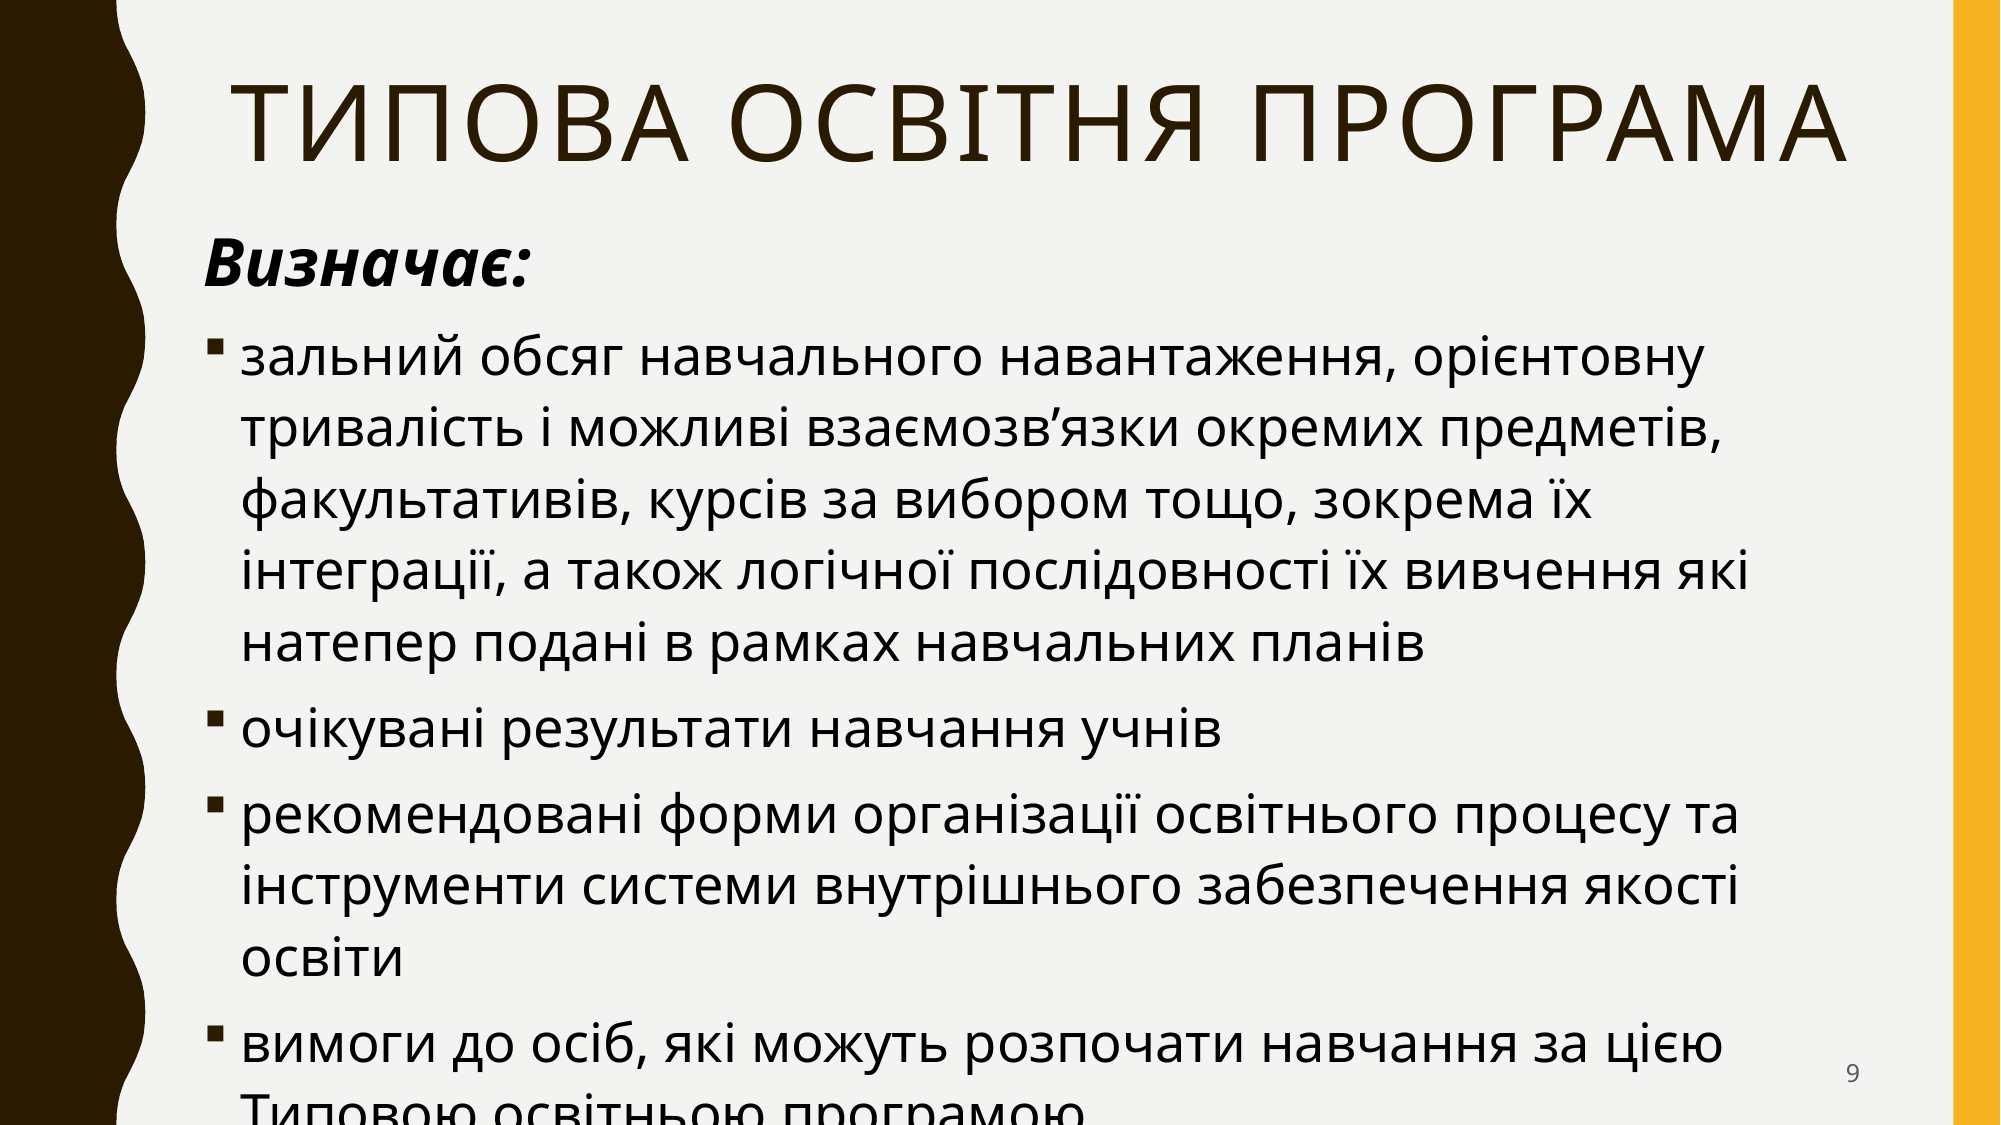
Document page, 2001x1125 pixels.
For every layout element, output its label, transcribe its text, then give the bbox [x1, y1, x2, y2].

slide_number 9 [1412, 1045, 1875, 1103]
title Типова освітня програма [205, 62, 1875, 257]
list Визначає: зальний обсяг навчального навантаження, орієнтовну тривалість і можливі взаємозв’язки окремих предметів, факультативів, курсів за вибором тощо, зокрема їх інтеграції, а також логічної послідовності їх вивчення які натепер подані в рамках навчальних планів очікувані результати навчання учнів рекомендовані форми організації освітнього процесу та інструменти системи внутрішнього забезпечення якості освіти вимоги до осіб, які можуть розпочати навчання за цією Типовою освітньою програмою [188, 204, 1858, 1066]
